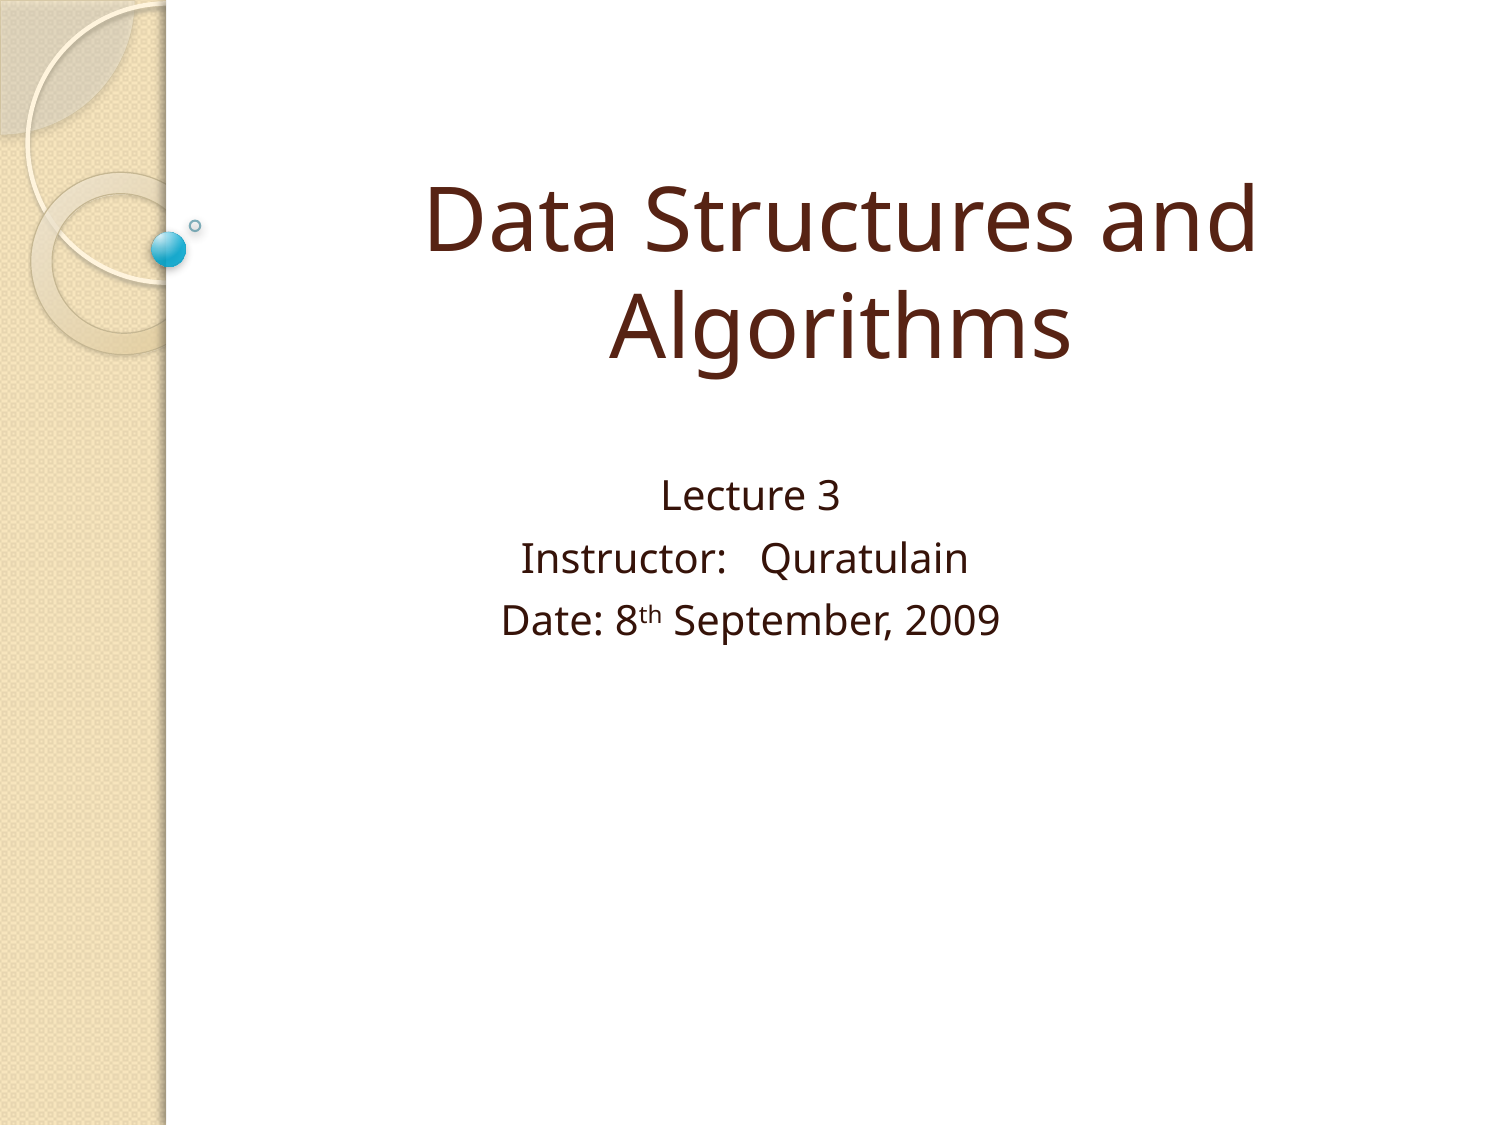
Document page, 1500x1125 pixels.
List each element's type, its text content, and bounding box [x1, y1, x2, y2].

title Data Structures and Algorithms [234, 128, 1450, 492]
subtitle Lecture 3 Instructor: Quratulain Date: 8th September, 2009 [246, 468, 1251, 856]
